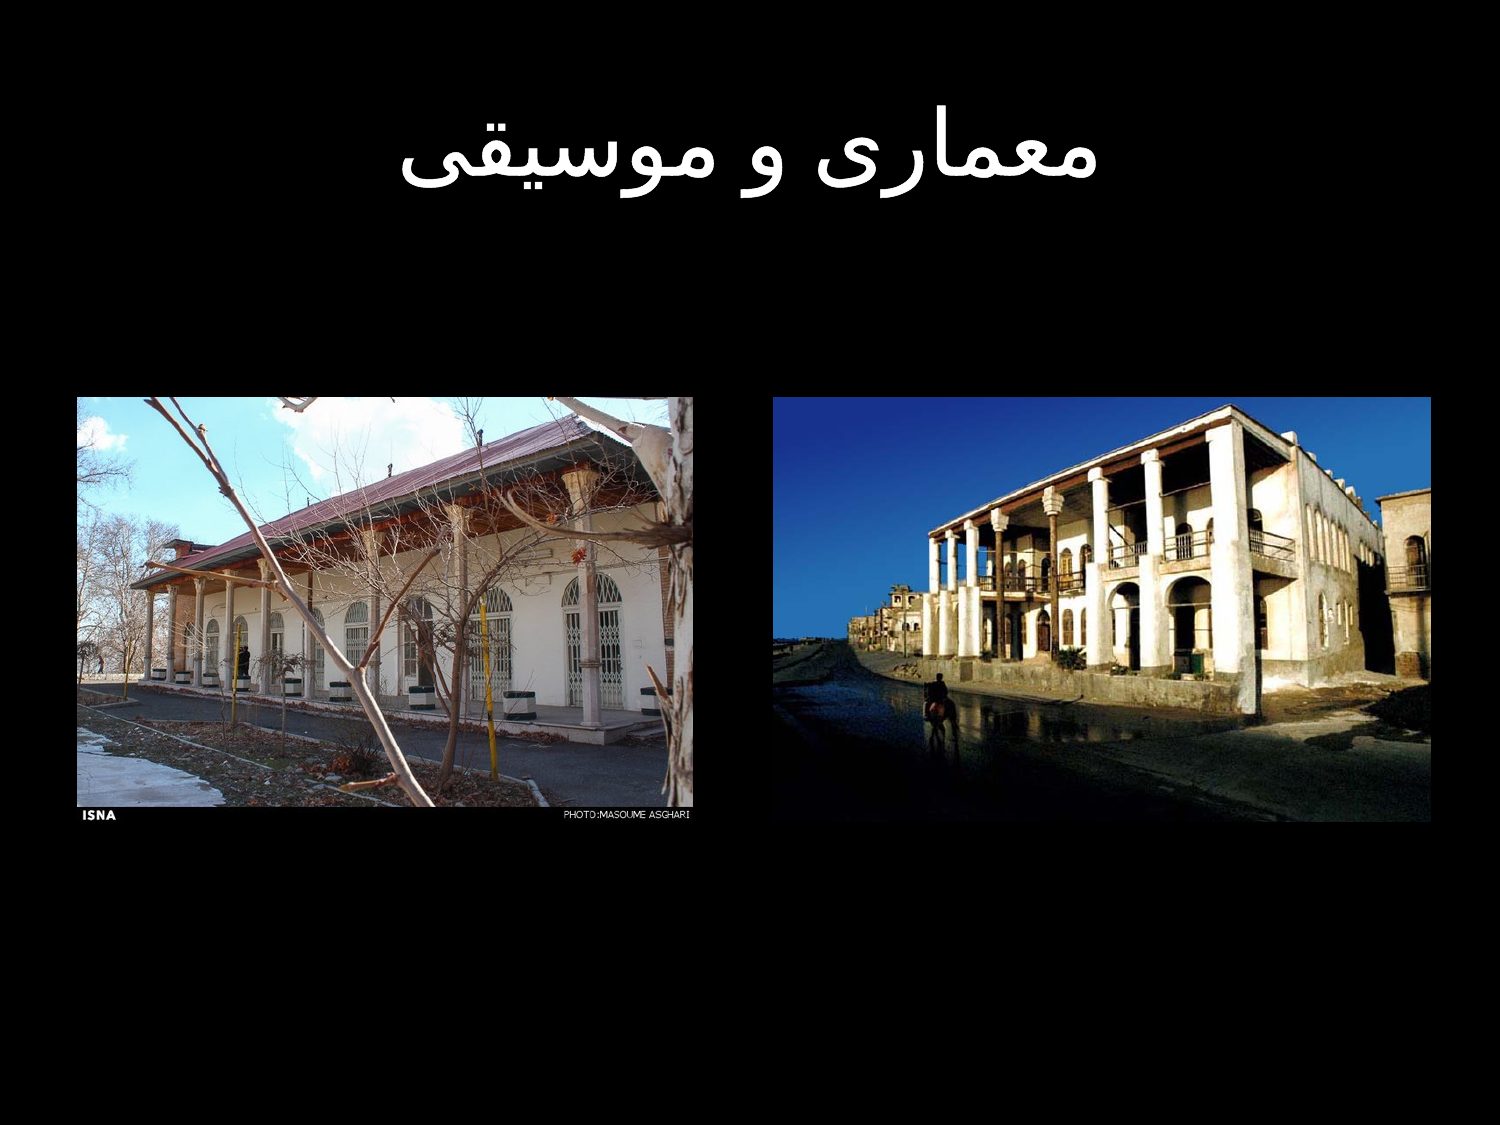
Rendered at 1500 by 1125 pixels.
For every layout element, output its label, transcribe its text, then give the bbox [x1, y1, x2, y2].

picture [76, 396, 693, 823]
picture [773, 396, 1432, 823]
title معماری و موسیقی [75, 45, 1425, 233]
